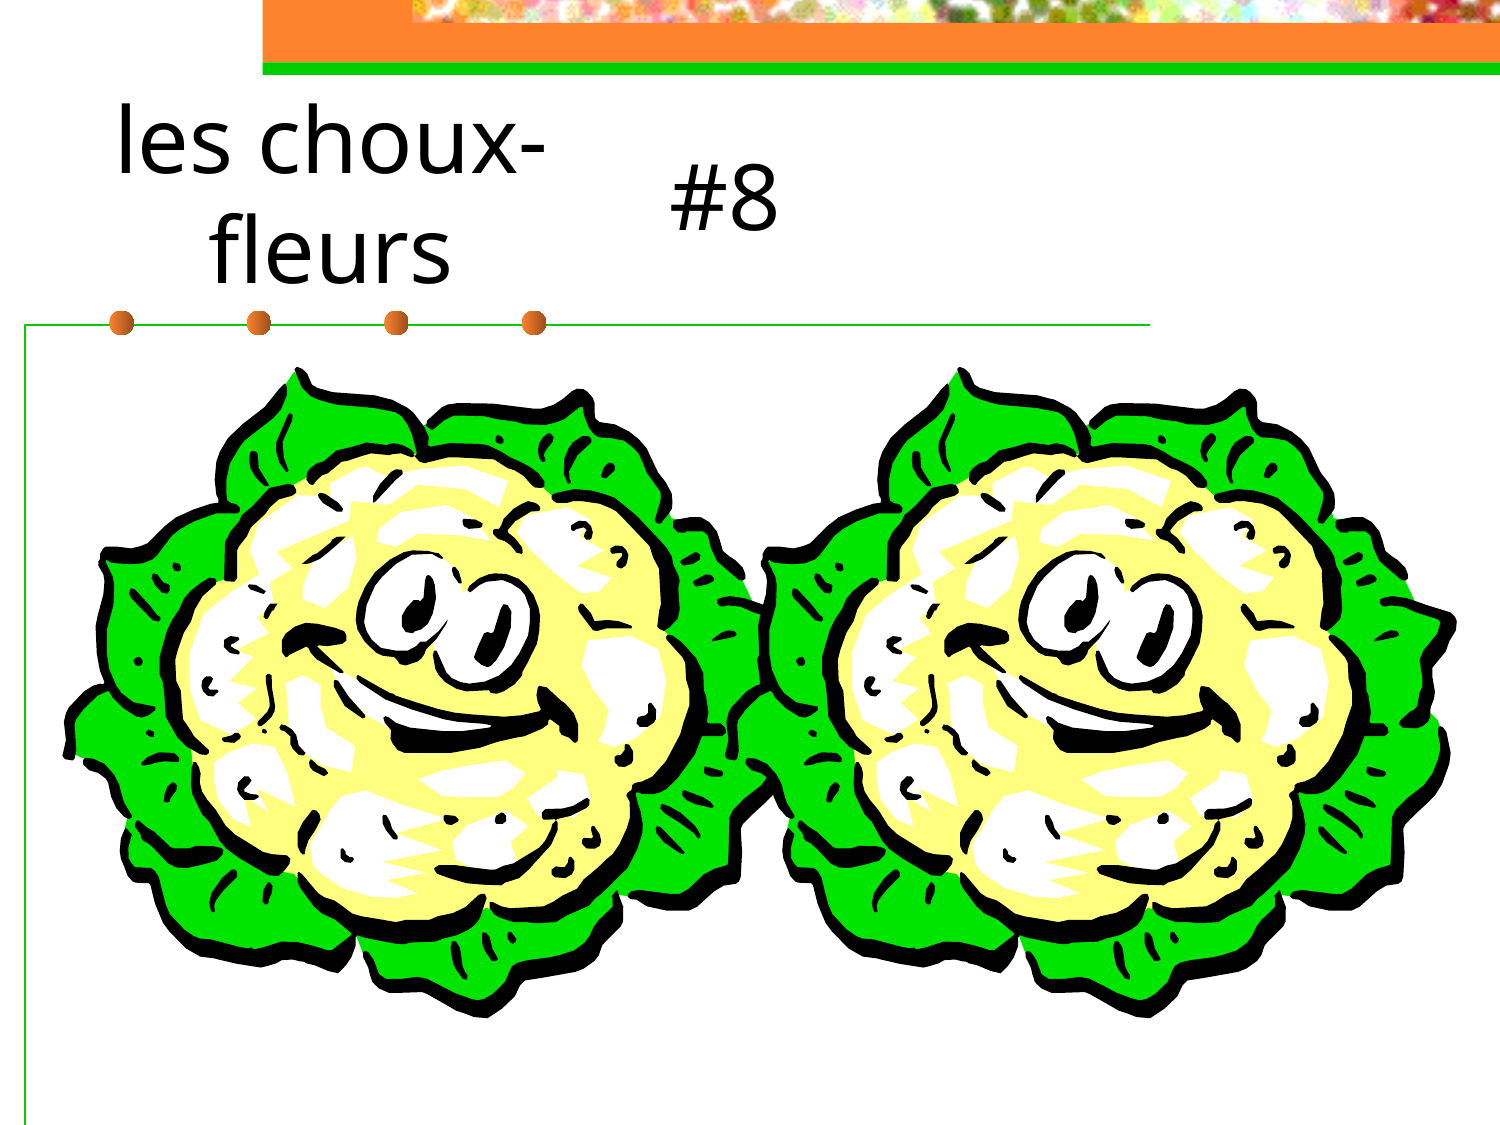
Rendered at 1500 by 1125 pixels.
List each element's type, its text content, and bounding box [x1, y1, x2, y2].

picture [412, 0, 1500, 23]
picture [62, 362, 1463, 1025]
text_box les choux-fleurs [62, 74, 600, 310]
title #8 [600, 99, 1363, 288]
